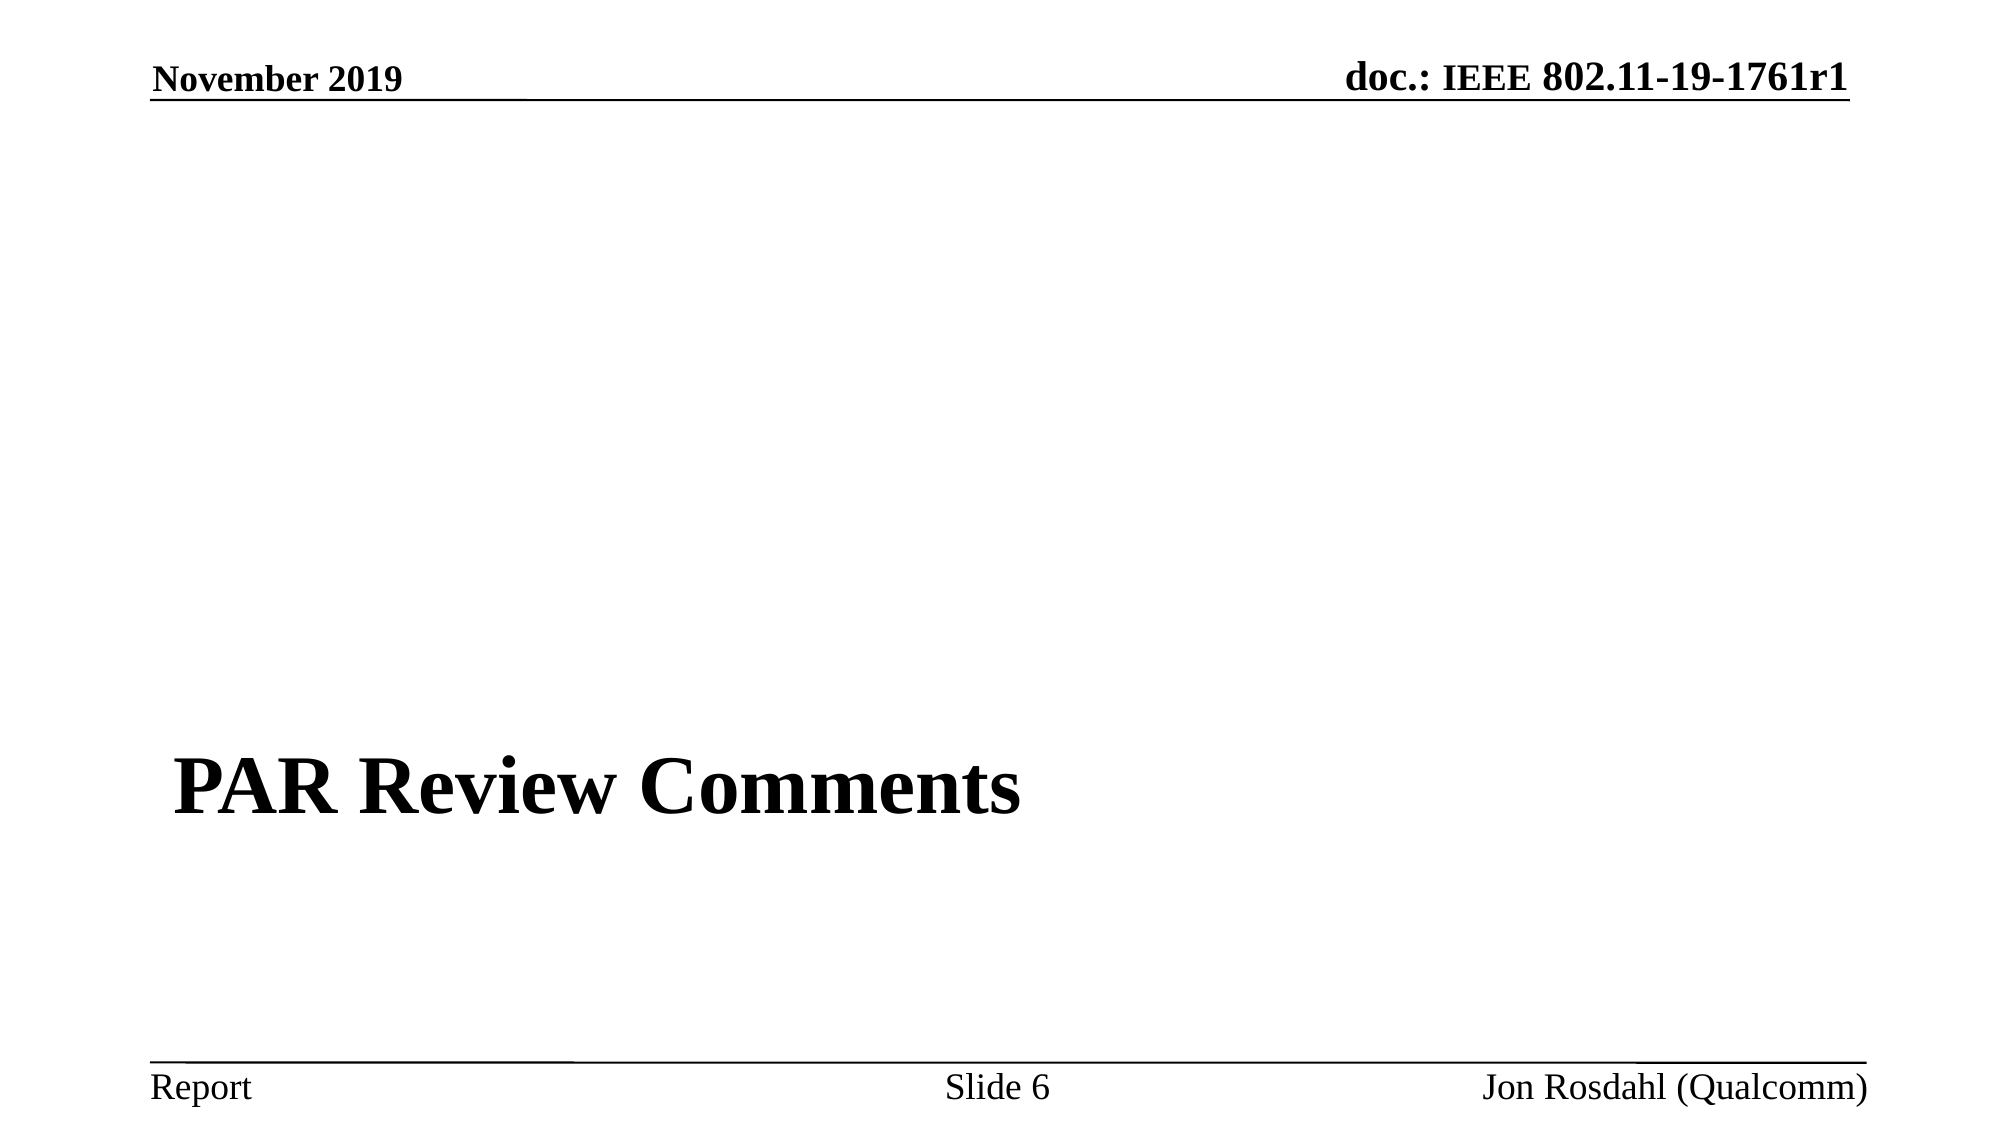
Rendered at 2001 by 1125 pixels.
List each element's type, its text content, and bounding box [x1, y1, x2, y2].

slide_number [152, 49, 434, 100]
slide_number Slide 6 [928, 1061, 1067, 1123]
footer Jon Rosdahl (Qualcomm) [1424, 1061, 1869, 1108]
title Par Review Comments [157, 722, 1859, 947]
